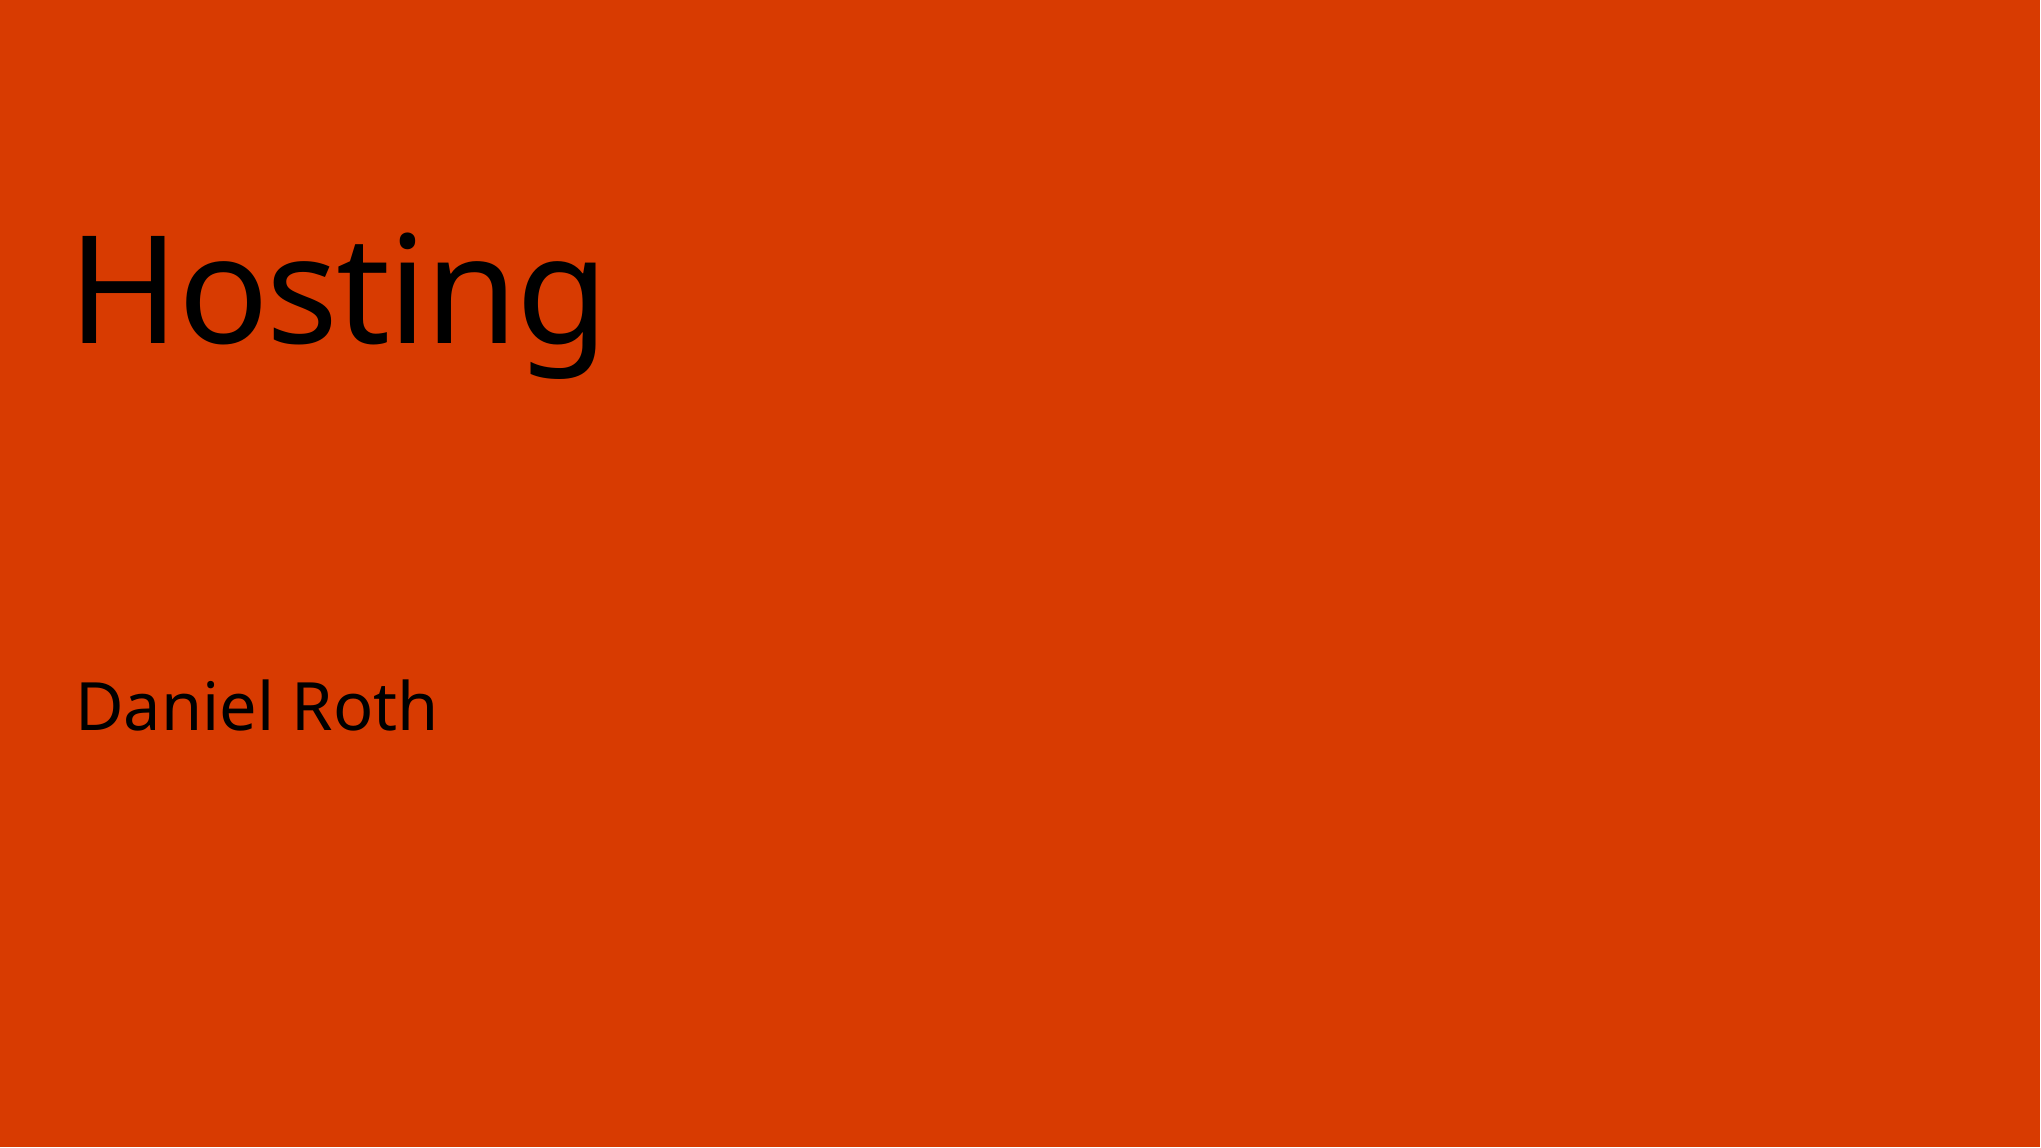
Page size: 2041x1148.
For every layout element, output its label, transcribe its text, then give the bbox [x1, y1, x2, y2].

list Daniel Roth [45, 648, 1396, 770]
title Hosting [45, 198, 1395, 393]
